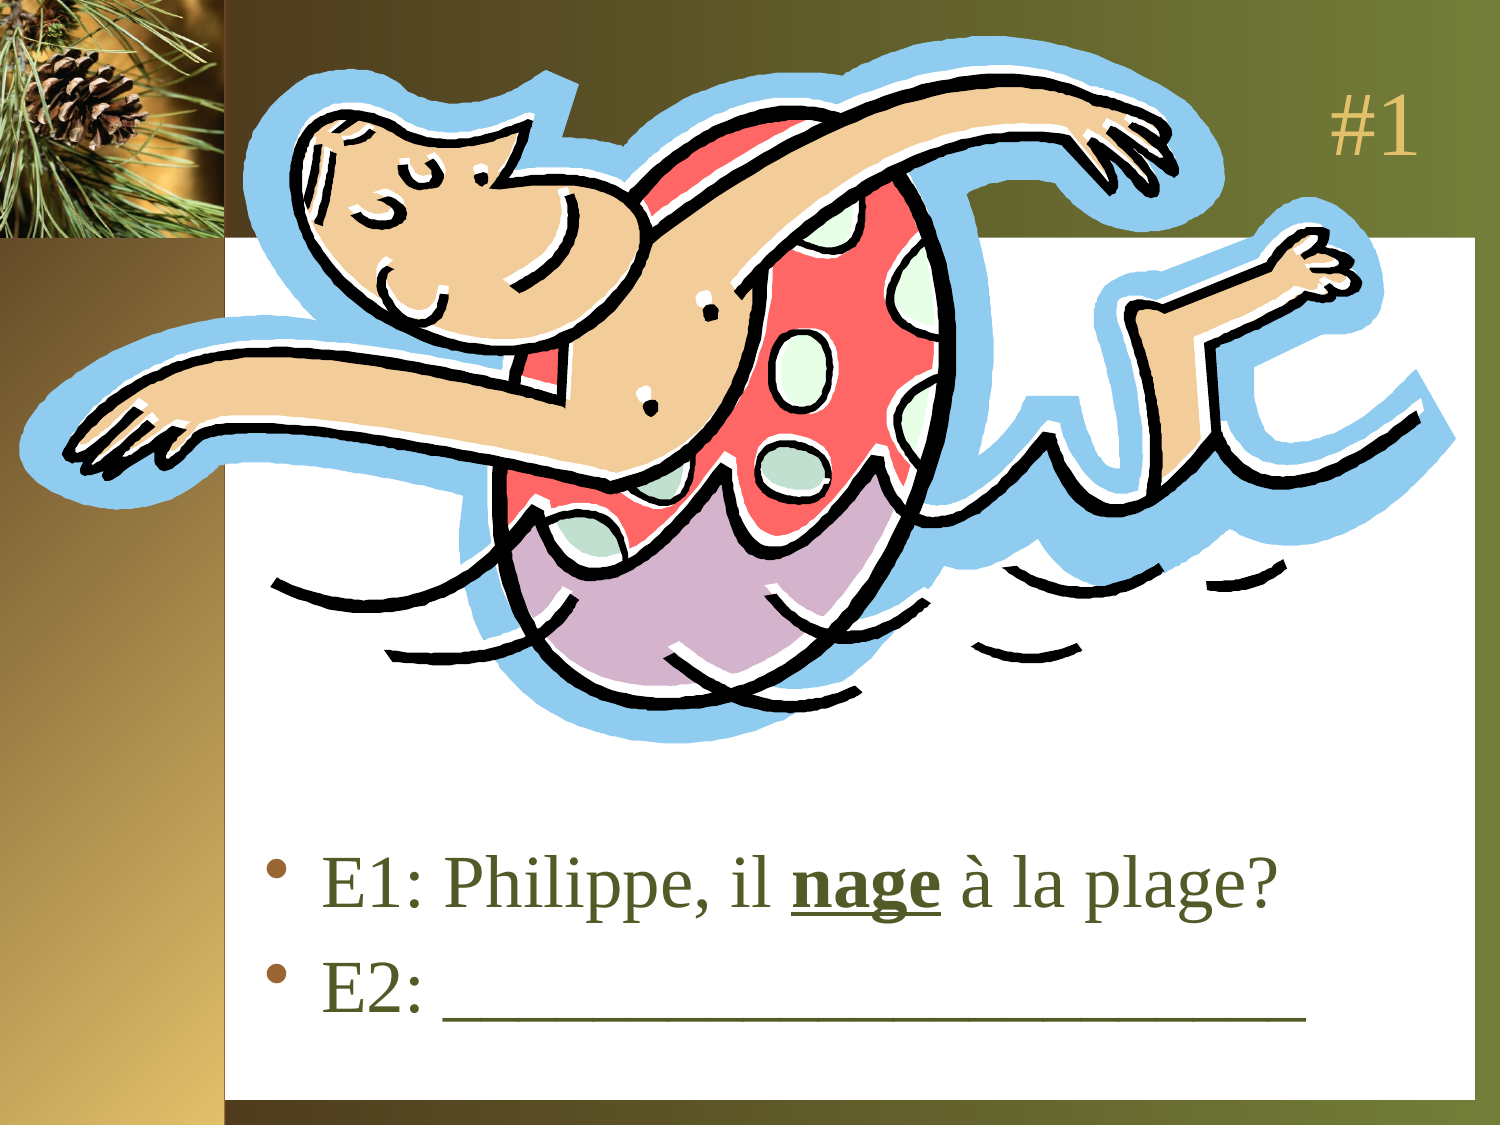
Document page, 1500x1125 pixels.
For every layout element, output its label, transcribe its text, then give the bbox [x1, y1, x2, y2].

list E1: Philippe, il nage à la plage? E2: _______________________ [249, 824, 1438, 1088]
picture [0, 0, 1476, 763]
